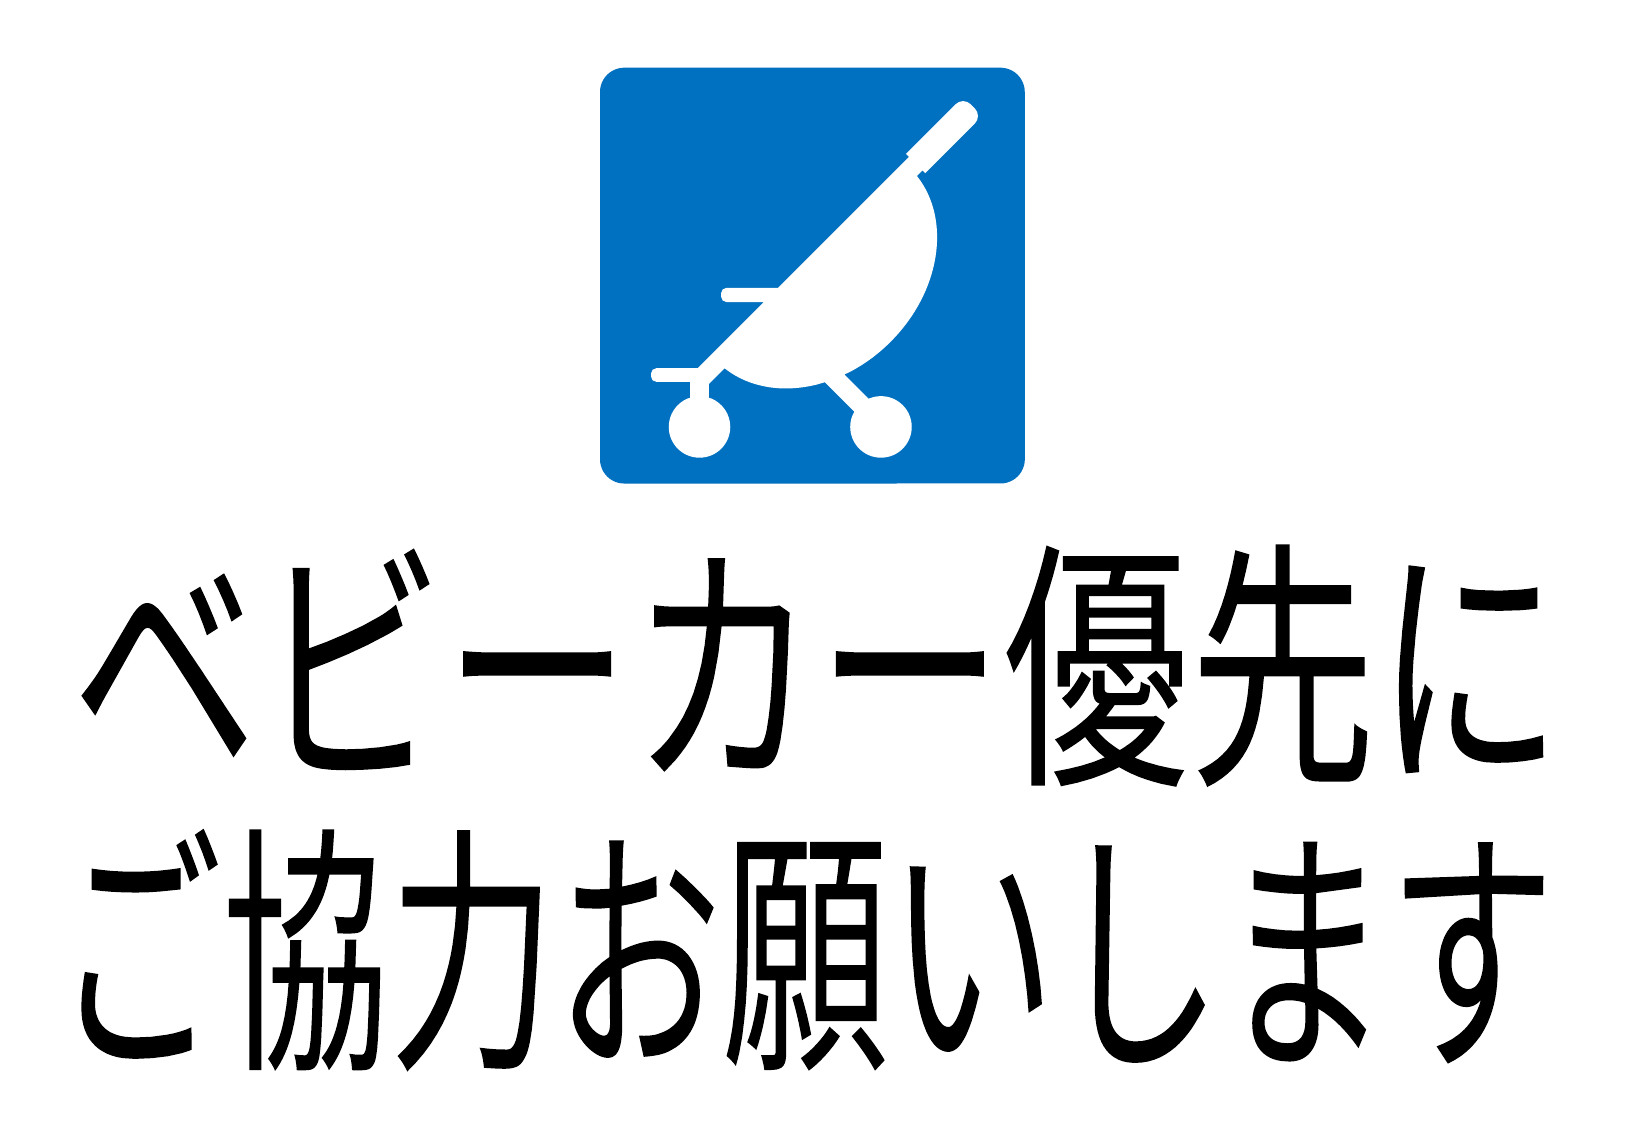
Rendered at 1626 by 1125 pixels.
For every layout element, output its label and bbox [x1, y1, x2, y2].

text_box [599, 67, 1026, 484]
text_box [81, 544, 1544, 1072]
